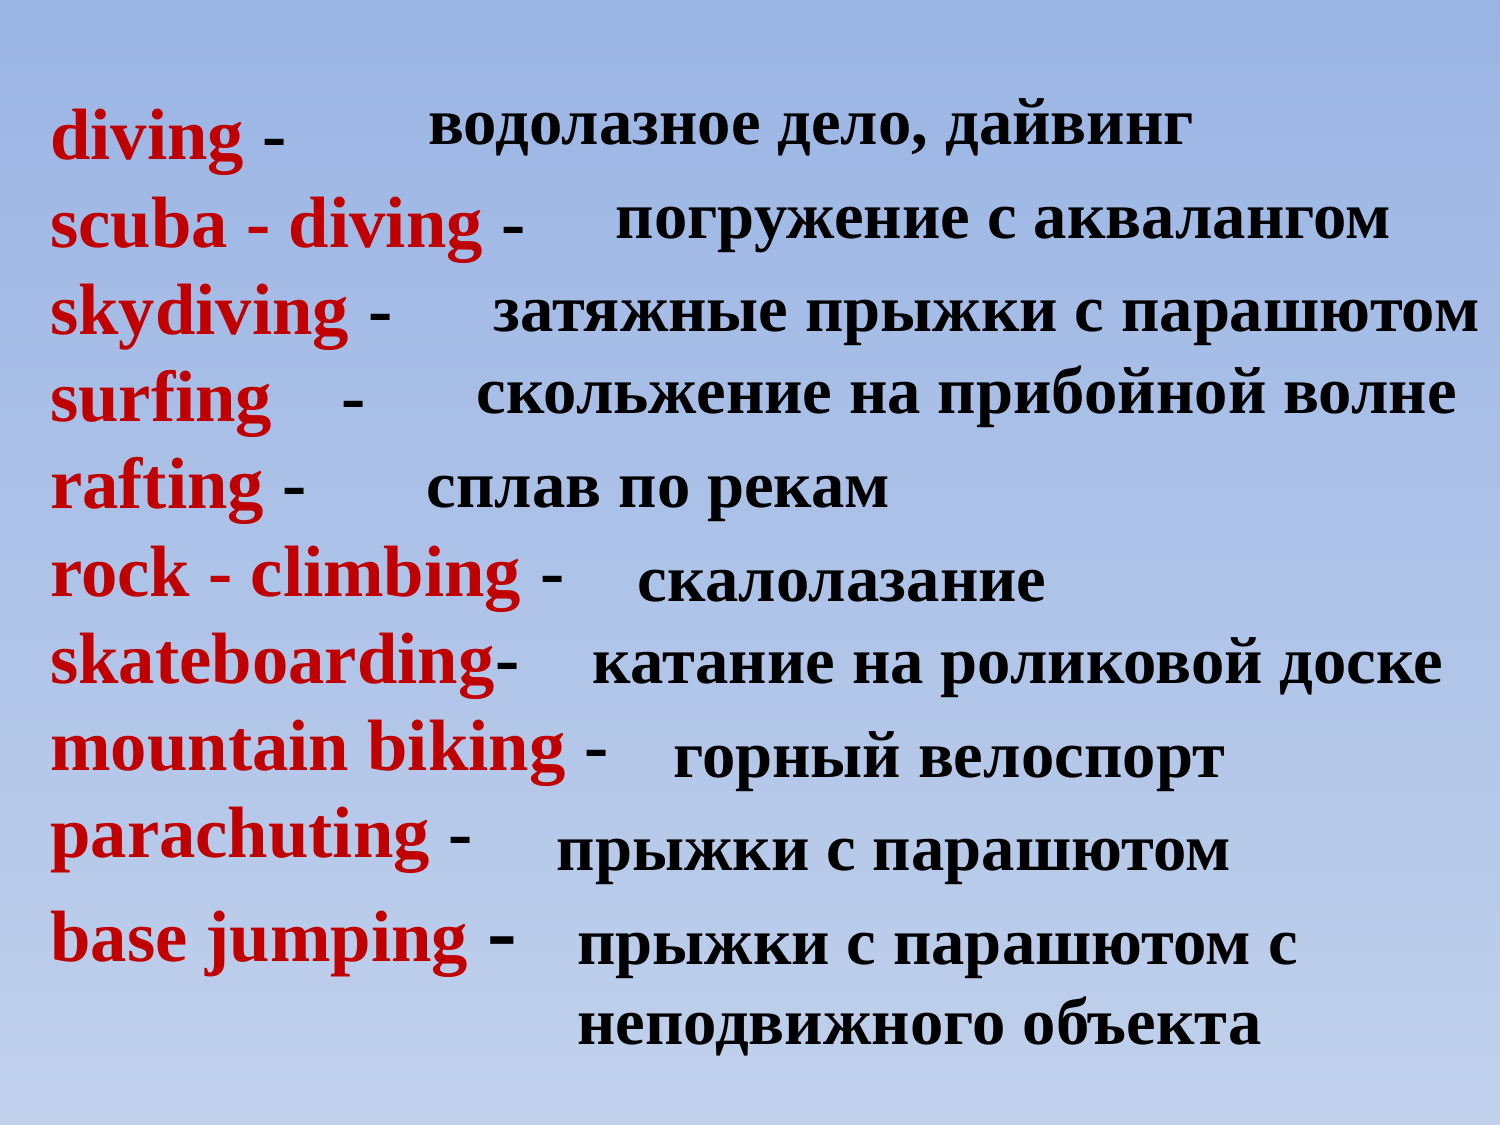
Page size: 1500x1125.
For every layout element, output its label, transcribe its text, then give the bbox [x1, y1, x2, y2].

title diving - scuba - diving - skydiving - surfing - rafting - rock - climbing - skateboarding- mountain biking - parachuting - base jumping - [35, 46, 786, 1020]
text_box водолазное дело, дайвинг [413, 70, 1210, 165]
text_box затяжные прыжки с парашютом [478, 257, 1496, 353]
text_box горный велоспорт [658, 703, 1241, 796]
text_box катание на роликовой доске [578, 609, 1459, 704]
text_box погружение с аквалангом [601, 163, 1407, 257]
text_box скольжение на прибойной волне [461, 339, 1473, 435]
text_box сплав по рекам [412, 433, 906, 529]
text_box скалолазание [623, 527, 1063, 609]
text_box прыжки с парашютом [542, 796, 1247, 892]
text_box прыжки с парашютом с неподвижного объекта [562, 890, 1454, 1066]
